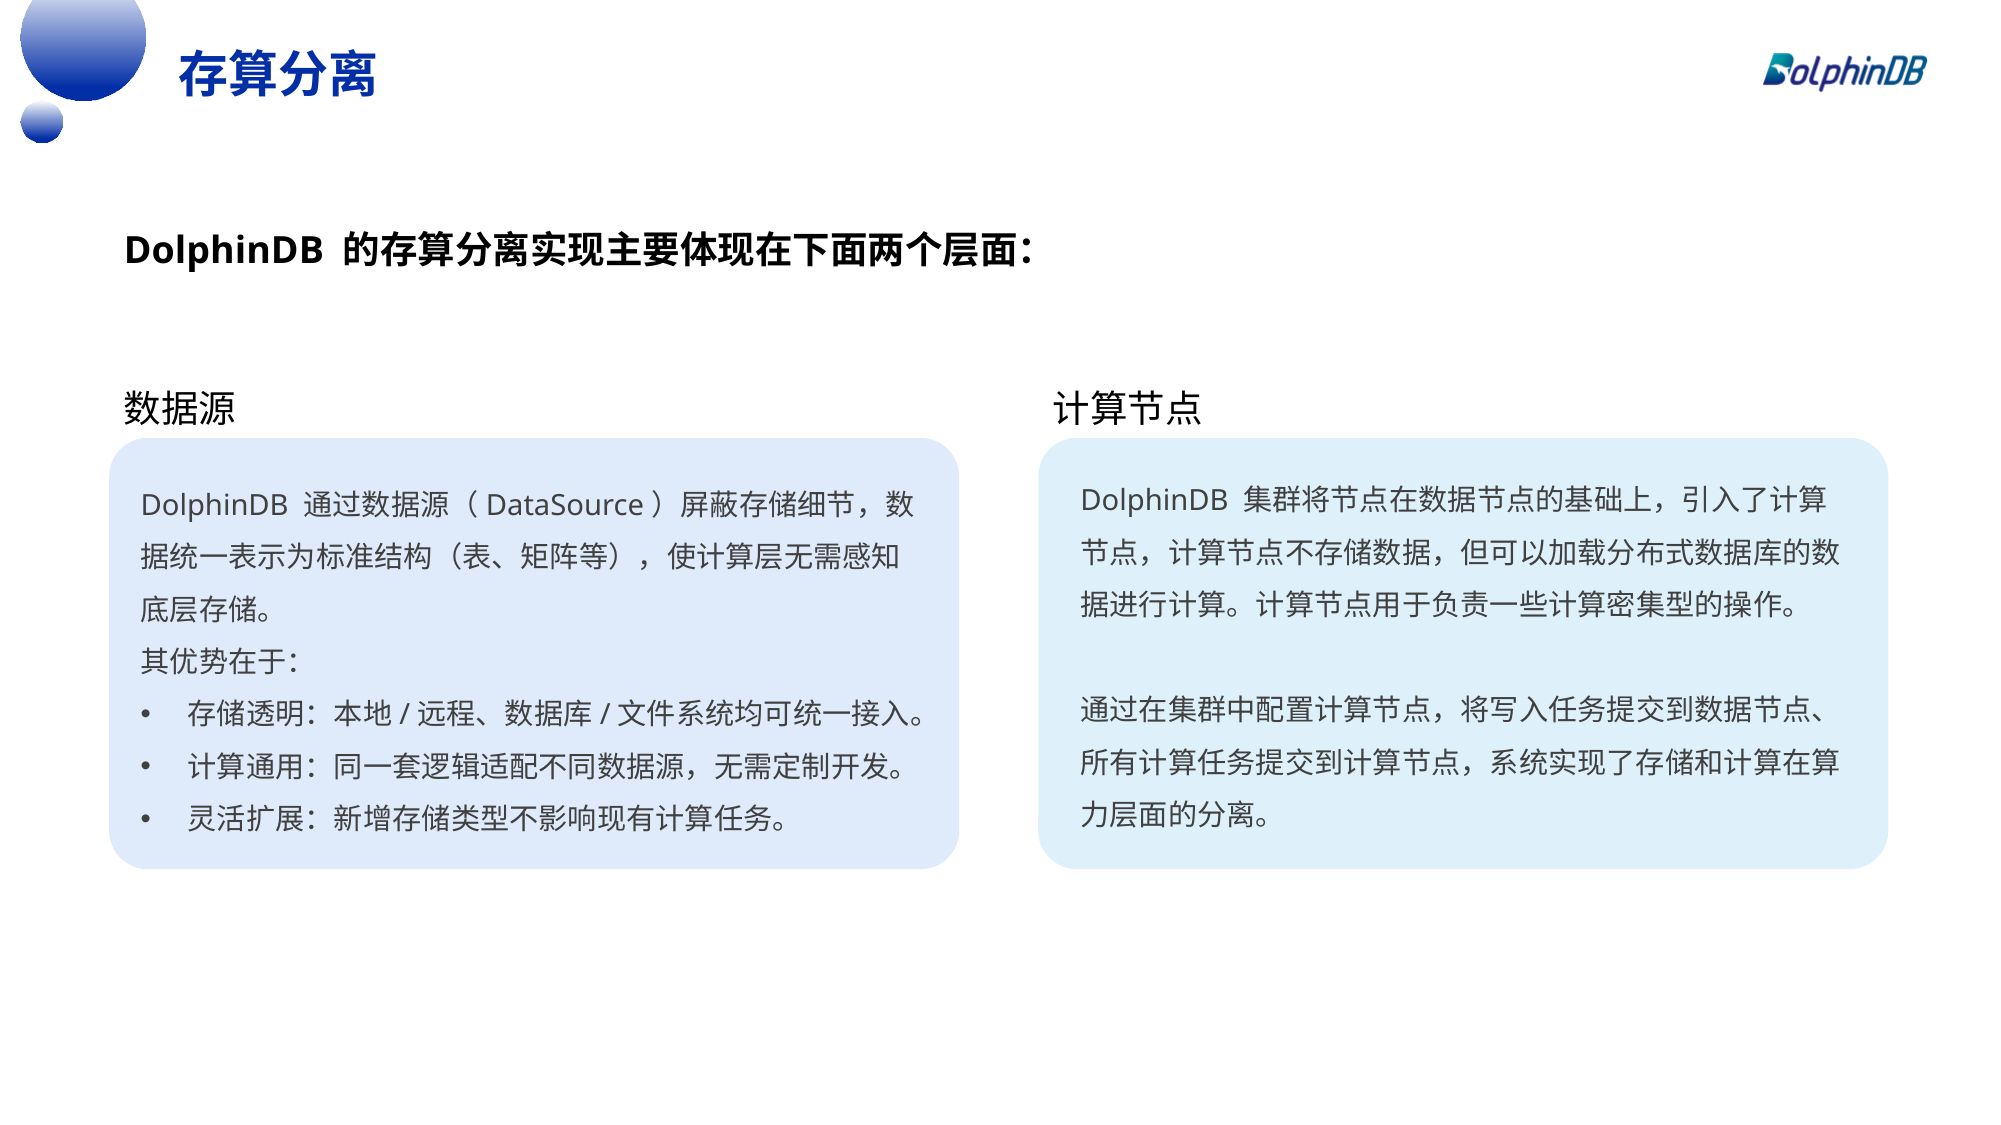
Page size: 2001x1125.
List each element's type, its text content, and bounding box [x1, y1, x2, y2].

text_box DolphinDB 集群将节点在数据节点的基础上，引入了计算节点，计算节点不存储数据，但可以加载分布式数据库的数据进行计算。计算节点用于负责一些计算密集型的操作。 通过在集群中配置计算节点，将写入任务提交到数据节点、所有计算任务提交到计算节点，系统实现了存储和计算在算力层面的分离。 [1065, 456, 1861, 869]
text_box [1037, 436, 1890, 869]
text_box 数据源 [109, 377, 492, 438]
text_box [108, 436, 961, 871]
text_box [19, 0, 147, 102]
text_box 计算节点 [1038, 377, 1421, 438]
text_box 存算分离 [163, 35, 1545, 110]
picture [1755, 47, 1929, 93]
text_box DolphinDB 通过数据源（DataSource）屏蔽存储细节，数据统一表示为标准结构（表、矩阵等），使计算层无需感知底层存储。 其优势在于： 存储透明：本地/远程、数据库/文件系统均可统一接入。 计算通用：同一套逻辑适配不同数据源，无需定制开发。 灵活扩展：新增存储类型不影响现有计算任务。 [125, 460, 939, 843]
text_box [19, 99, 64, 144]
text_box DolphinDB 的存算分离实现主要体现在下面两个层面： [109, 219, 1232, 279]
